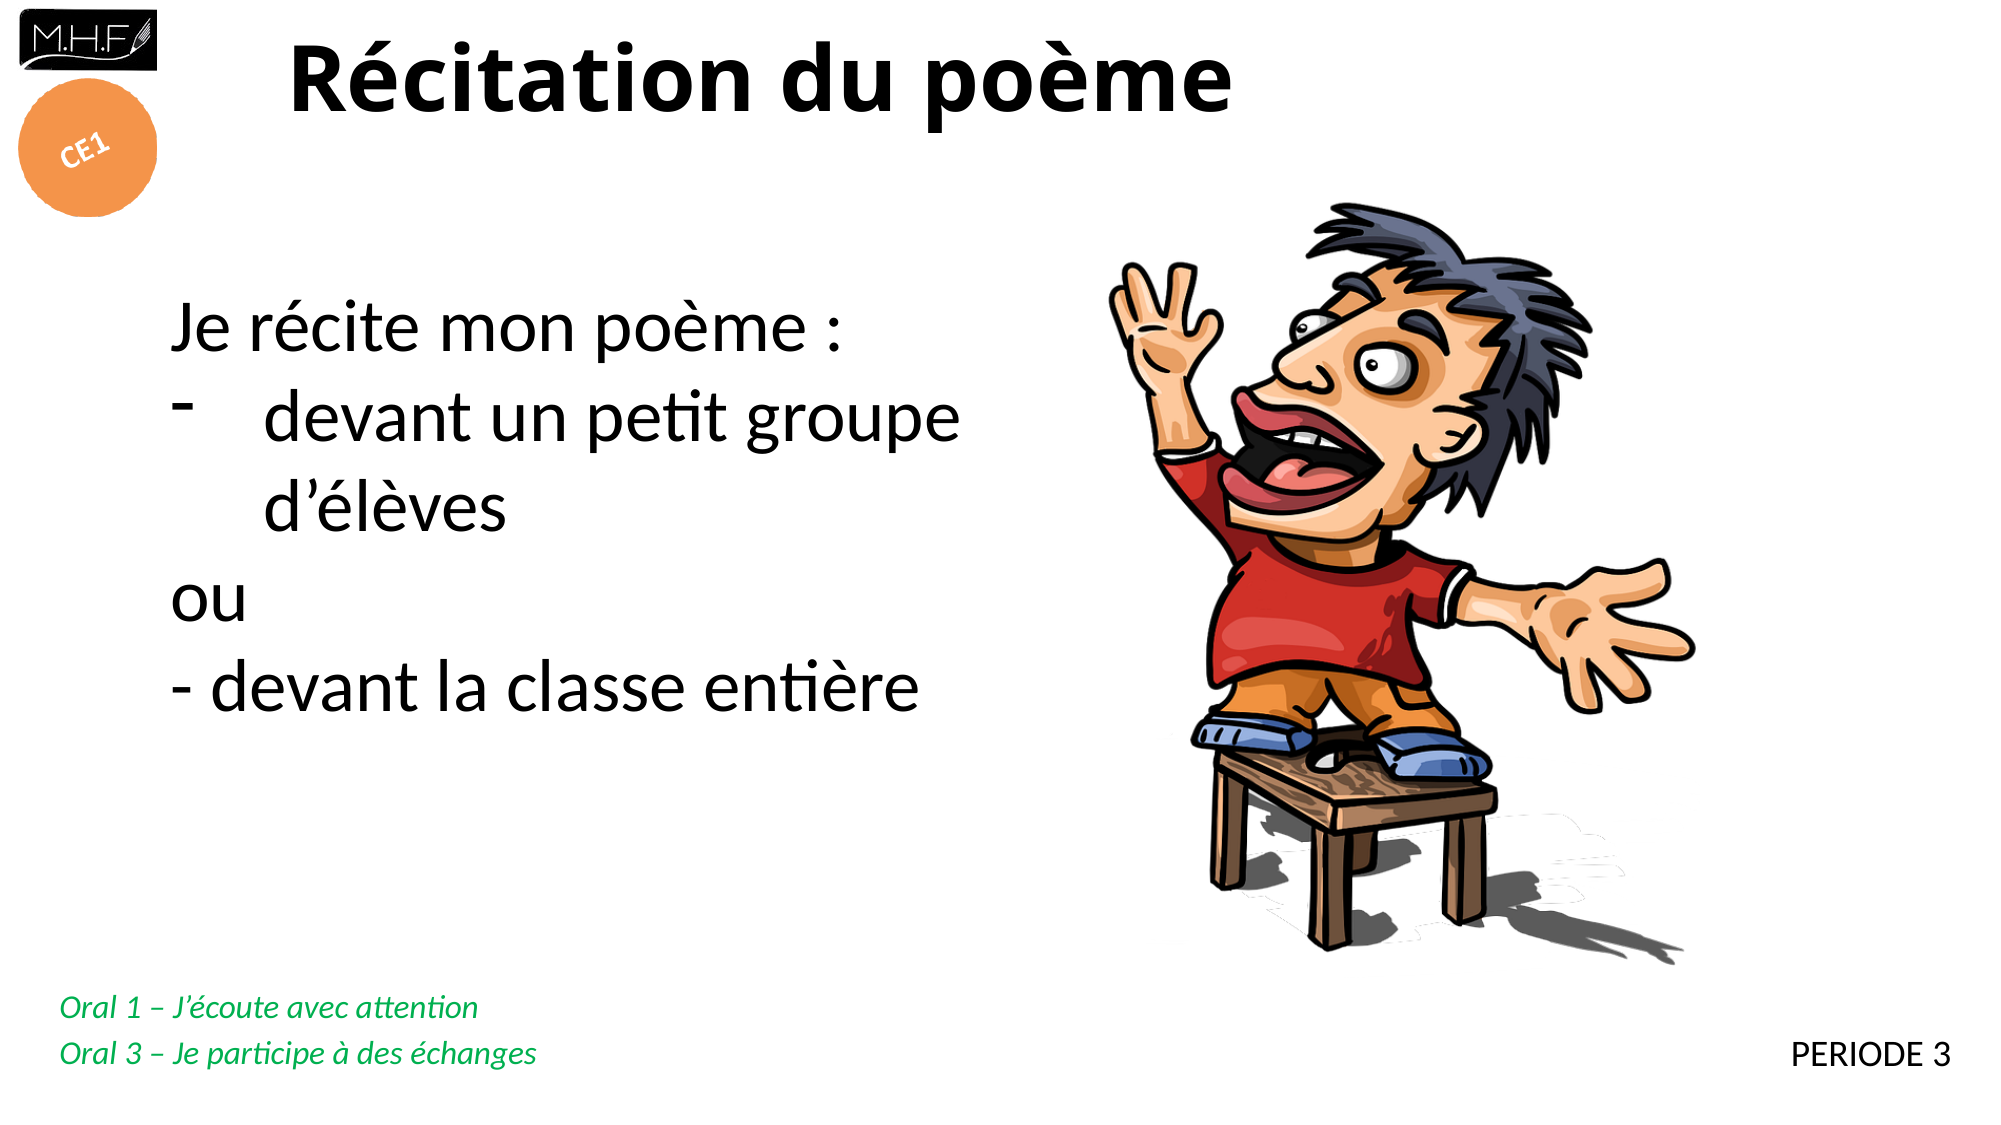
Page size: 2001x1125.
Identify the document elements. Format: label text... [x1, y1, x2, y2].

title Récitation du poème [271, 7, 1818, 156]
text_box PERIODE 3 [1362, 1021, 1967, 1082]
text_box Je récite mon poème : devant un petit groupe d’élèves ou - devant la classe entière [155, 268, 1045, 824]
picture [16, 7, 157, 74]
text_box Oral 1 – J’écoute avec attention Oral 3 – Je participe à des échanges [44, 977, 1346, 1092]
picture [18, 78, 157, 218]
picture [1085, 162, 1700, 978]
